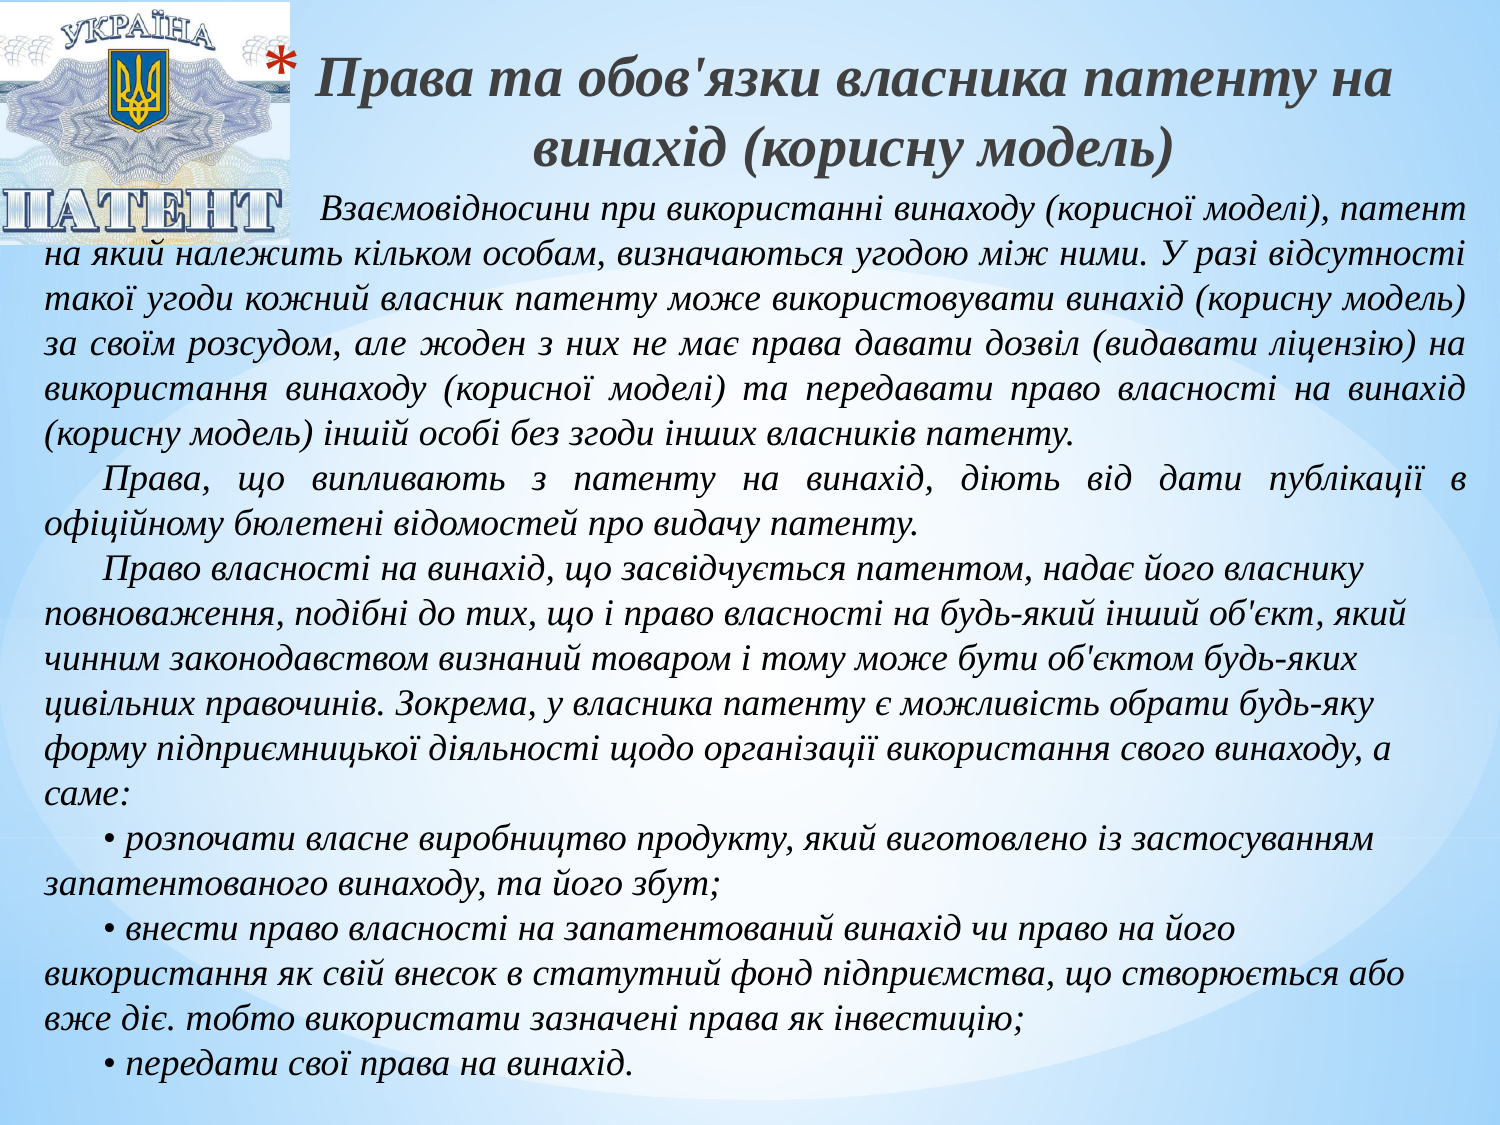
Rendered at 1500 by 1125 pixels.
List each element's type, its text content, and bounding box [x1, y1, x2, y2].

text_box Взаємовідносини при використанні винаходу (корисної моделі), патент на який належить кільком особам, визначаються угодою між ними. У разі відсутності такої угоди кожний власник патенту може використовувати винахід (корисну модель) за своїм розсудом, але жоден з них не має права давати дозвіл (видавати ліцензію) на використання винаходу (корисної моделі) та передавати право власності на винахід (корисну модель) іншій особі без згоди інших власників патенту. Права, що випливають з патенту на винахід, діють від дати публікації в офіційному бюлетені відомостей про видачу патенту. Право власності на винахід, що засвідчується патентом, надає його власнику повноваження, подібні до тих, що і право власності на будь-який інший об'єкт, який чинним законодавством визнаний товаром і тому може бути об'єктом будь-яких цивільних правочинів. Зокрема, у власника патенту є можливість обрати будь-яку форму підприємницької діяльності щодо організації використання свого винаходу, а саме: • розпочати власне виробництво продукту, який виготовлено із застосуванням запатентованого винаходу, та його збут; • внести право власності на запатентований винахід чи право на його використання як свій внесок в статутний фонд підприємства, що створюється або вже діє. тобто використати зазначені права як інвестицію; • передати свої права на винахід. [29, 175, 1483, 1091]
text_box Права та обов'язки власника патенту на винахід (корисну модель) [295, 30, 1427, 171]
picture [0, 2, 290, 245]
